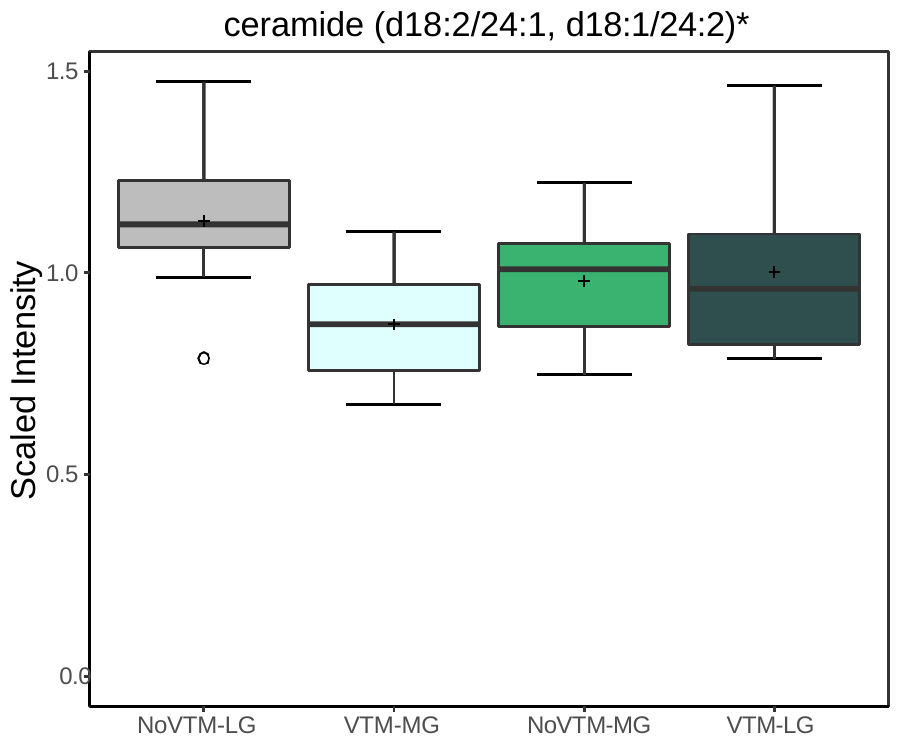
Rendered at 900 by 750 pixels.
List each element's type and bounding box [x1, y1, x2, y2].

text_box [1, 255, 82, 503]
text_box [83, 50, 891, 738]
footer [57, 661, 95, 750]
text_box [44, 53, 82, 85]
slide_number [134, 713, 290, 750]
text_box [221, 0, 757, 44]
